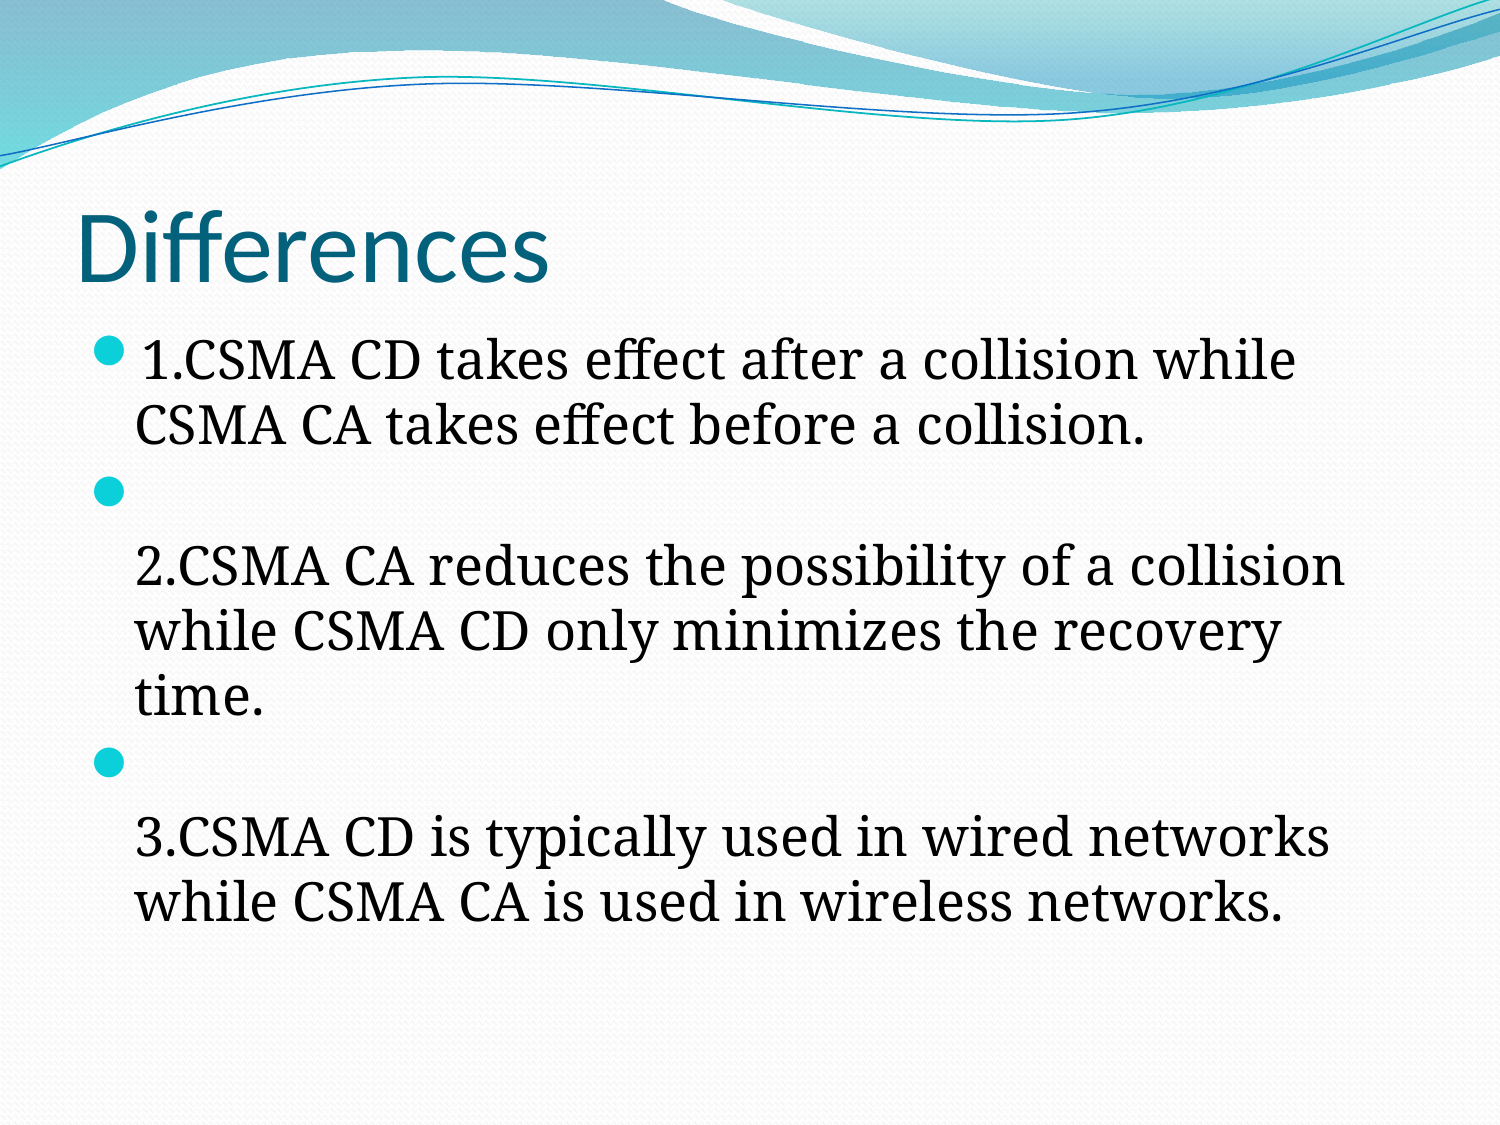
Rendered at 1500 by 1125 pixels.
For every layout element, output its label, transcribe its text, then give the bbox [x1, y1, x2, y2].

list 1.CSMA CD takes effect after a collision while CSMA CA takes effect before a collision. 2.CSMA CA reduces the possibility of a collision while CSMA CD only minimizes the recovery time. 3.CSMA CD is typically used in wired networks while CSMA CA is used in wireless networks. [75, 317, 1425, 1038]
title Differences [75, 115, 1425, 303]
